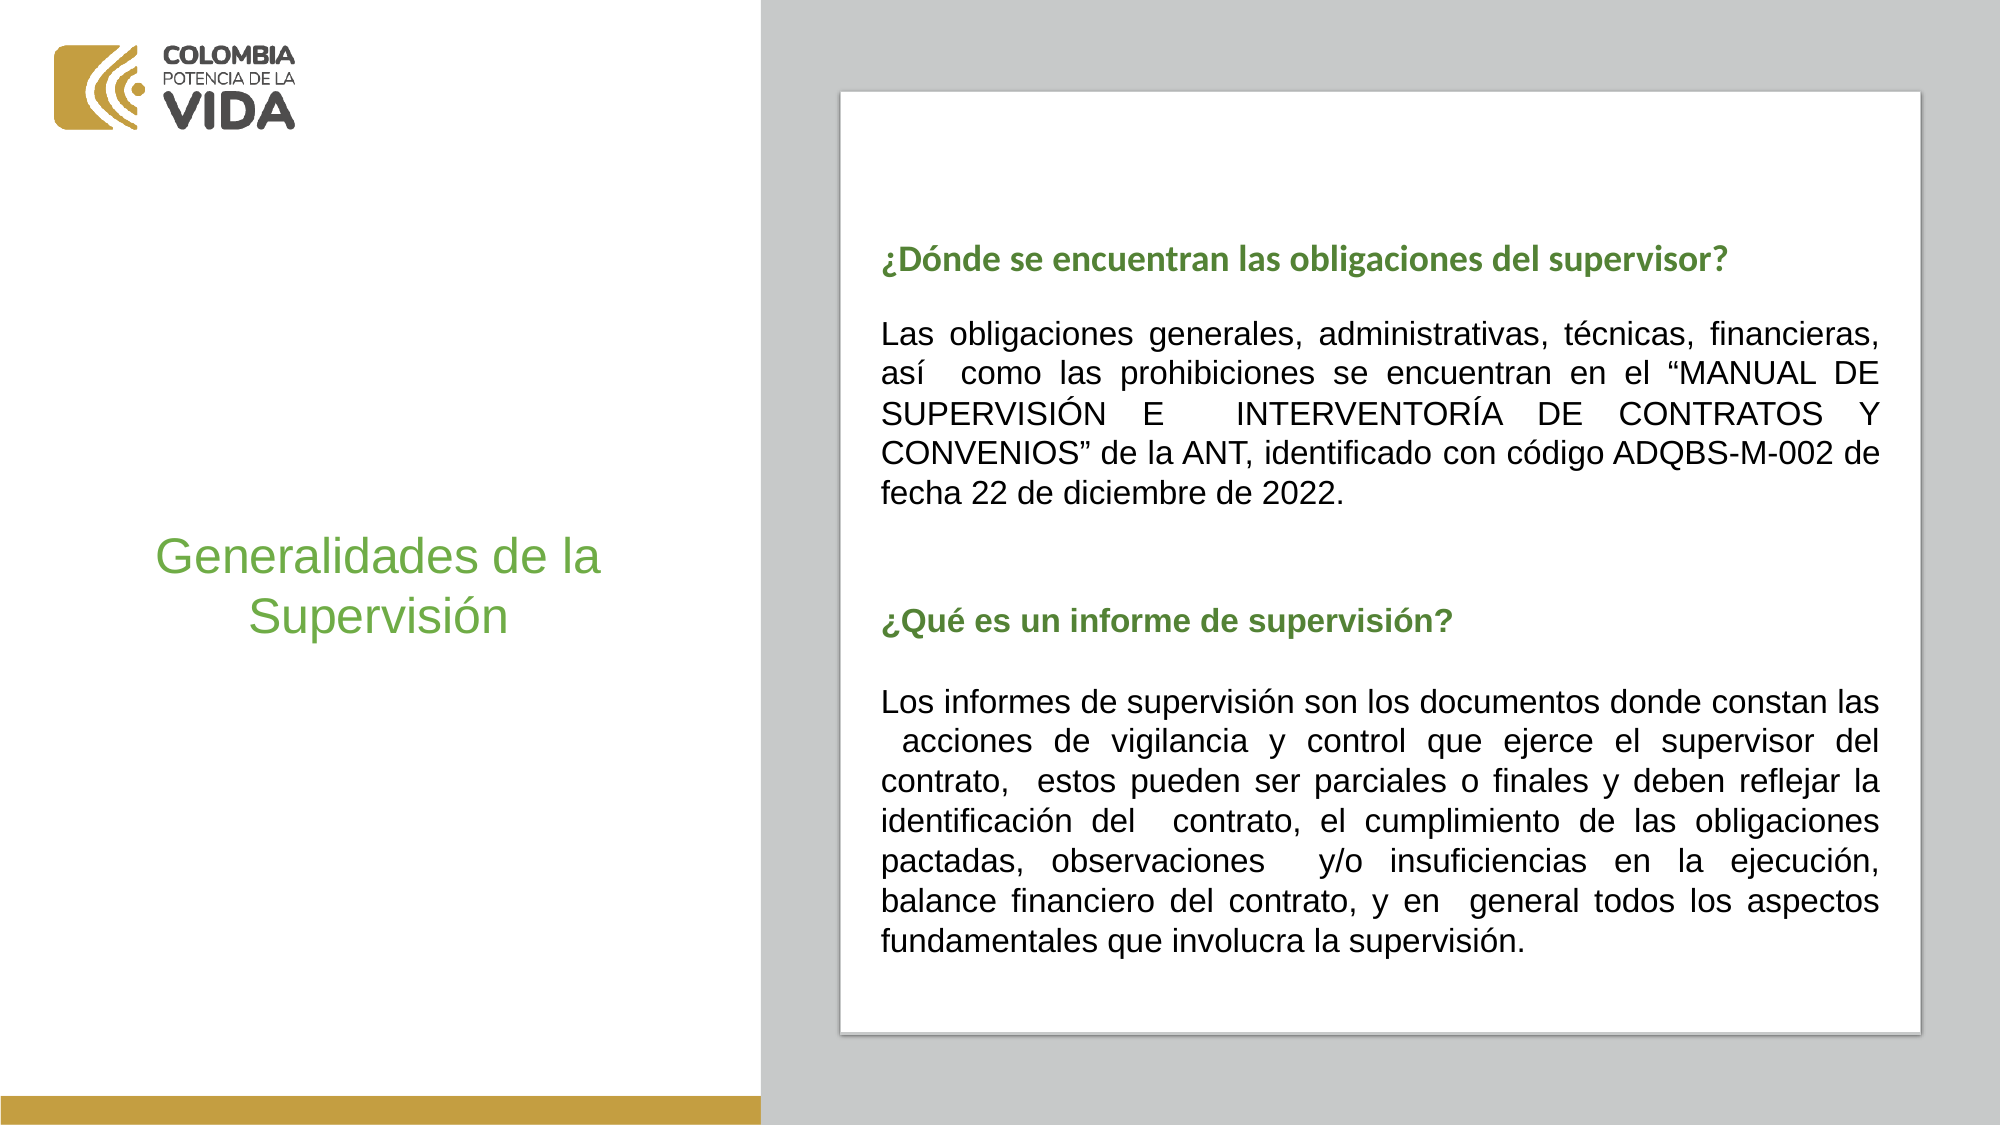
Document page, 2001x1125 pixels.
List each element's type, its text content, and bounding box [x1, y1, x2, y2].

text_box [760, 0, 2000, 1125]
picture [0, 0, 760, 1125]
text_box Generalidades de la Supervisión [70, 522, 685, 644]
